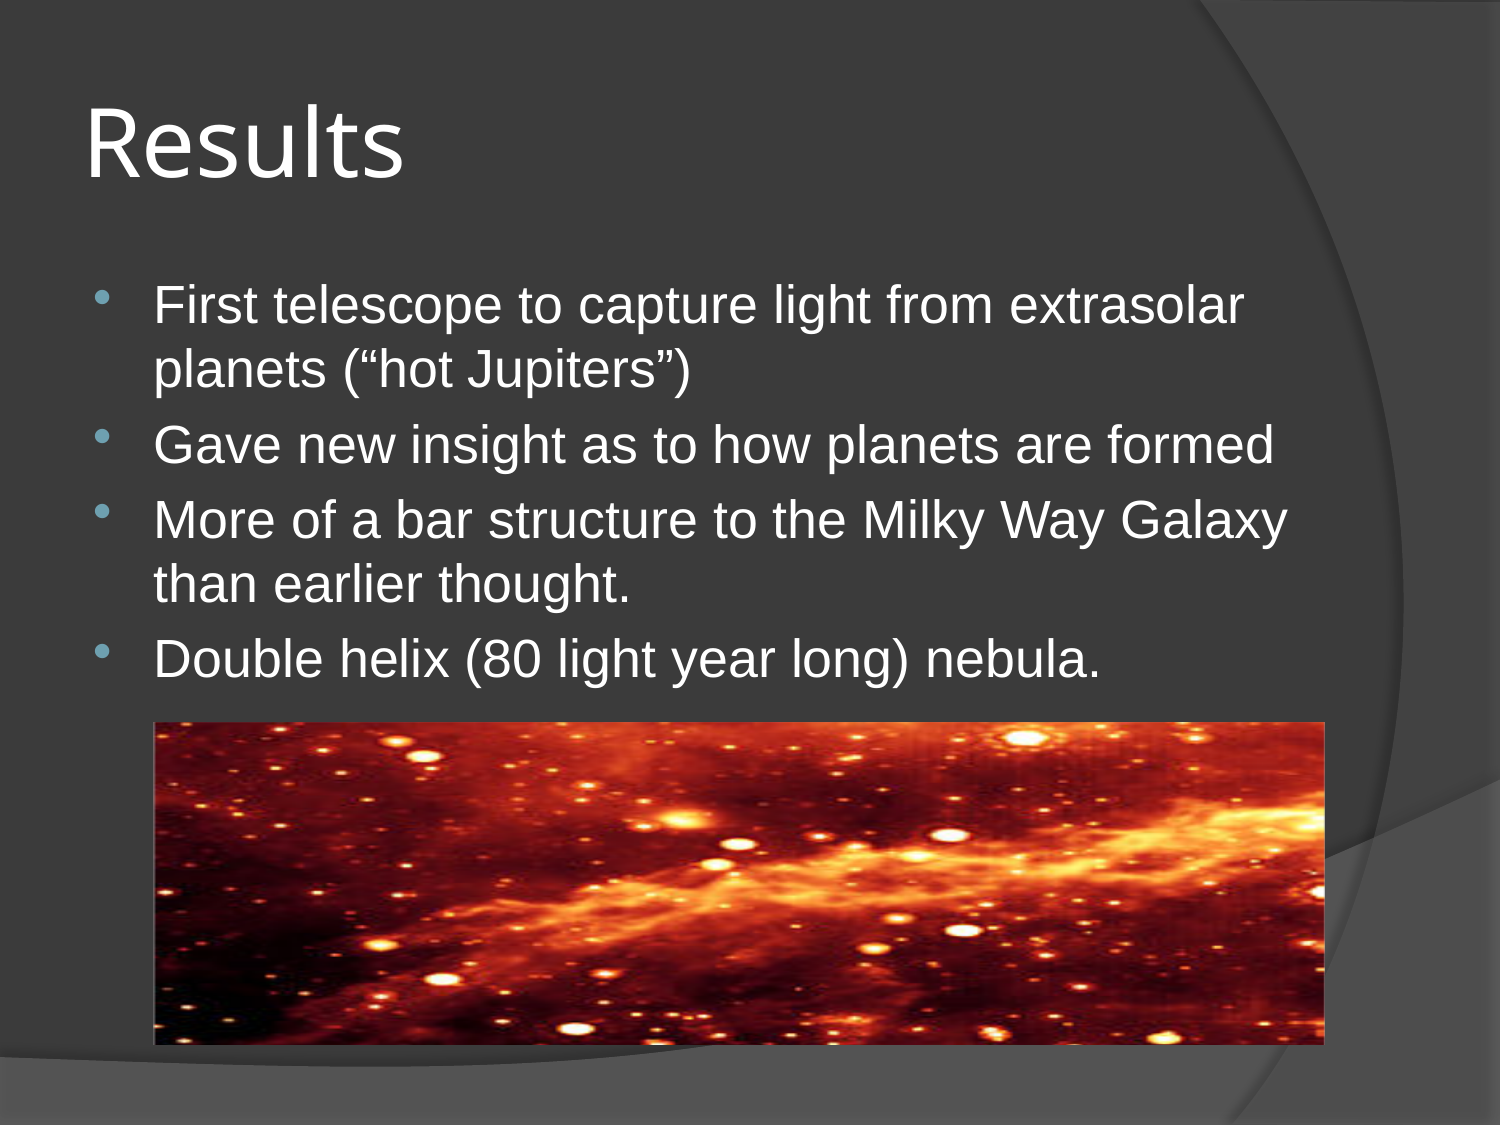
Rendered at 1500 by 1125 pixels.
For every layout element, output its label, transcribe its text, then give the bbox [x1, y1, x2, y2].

picture [912, 722, 1324, 1045]
picture [156, 722, 569, 1045]
title Results [75, 45, 1300, 233]
list First telescope to capture light from extrasolar planets (“hot Jupiters”) Gave new insight as to how planets are formed More of a bar structure to the Milky Way Galaxy than earlier thought. Double helix (80 light year long) nebula. [75, 262, 1413, 700]
picture [577, 297, 902, 1125]
